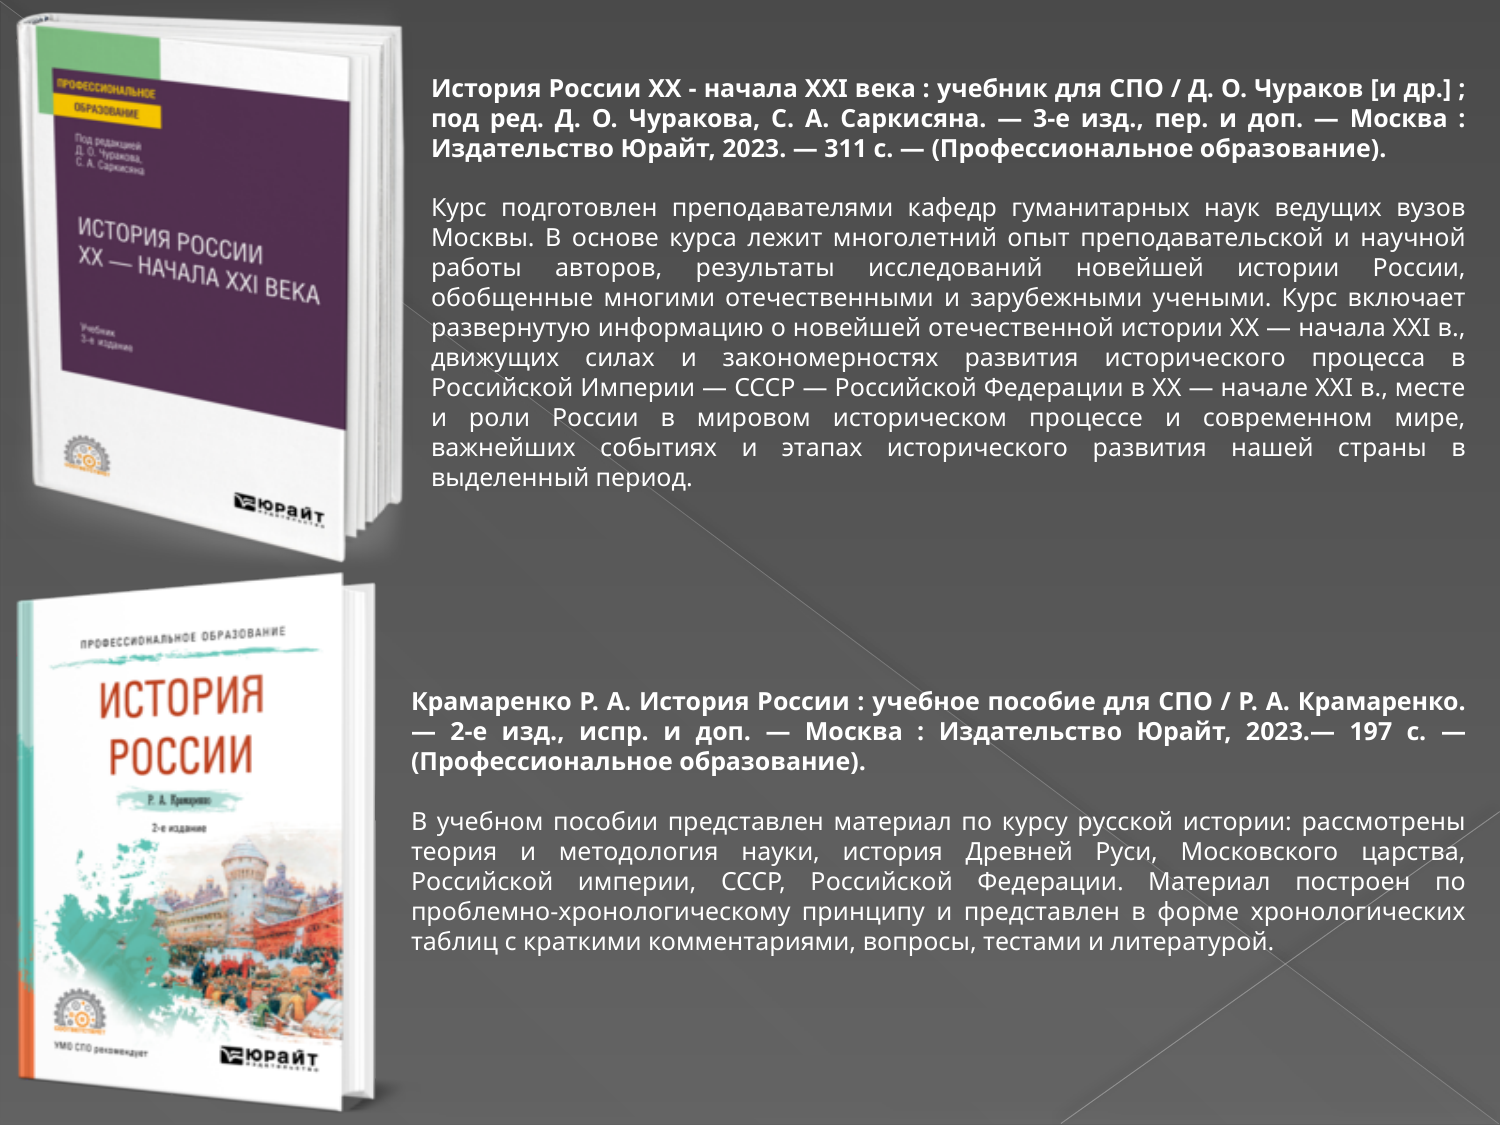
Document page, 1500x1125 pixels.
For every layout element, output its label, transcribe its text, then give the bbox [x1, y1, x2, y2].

text_box Крамаренко Р. А. История России : учебное пособие для СПО / Р. А. Крамаренко. — 2-е изд., испр. и доп. — Москва : Издательство Юрайт, 2023.— 197 с. — (Профессиональное образование). В учебном пособии представлен материал по курсу русской истории: рассмотрены теория и методология науки, история Древней Руси, Московского царства, Российской империи, СССР, Российской Федерации. Материал построен по проблемно-хронологическому принципу и представлен в форме хронологических таблиц с краткими комментариями, вопросы, тестами и литературой. [424, 678, 1483, 963]
picture [0, 0, 421, 1125]
text_box История России XX - начала XXI века : учебник для СПО / Д. О. Чураков [и др.] ; под ред. Д. О. Чуракова, С. А. Саркисяна. — 3-е изд., пер. и доп. — Москва : Издательство Юрайт, 2023. — 311 с. — (Профессиональное образование). Курс подготовлен преподавателями кафедр гуманитарных наук ведущих вузов Москвы. В основе курса лежит многолетний опыт преподавательской и научной работы авторов, результаты исследований новейшей истории России, обобщенные многими отечественными и зарубежными учеными. Курс включает развернутую информацию о новейшей отечественной истории XX — начала XXI в., движущих силах и закономерностях развития исторического процесса в Российской Империи — СССР — Российской Федерации в XX — начале XXI в., месте и роли России в мировом историческом процессе и современном мире, важнейших событиях и этапах исторического развития нашей страны в выделенный период. [423, 64, 1483, 499]
